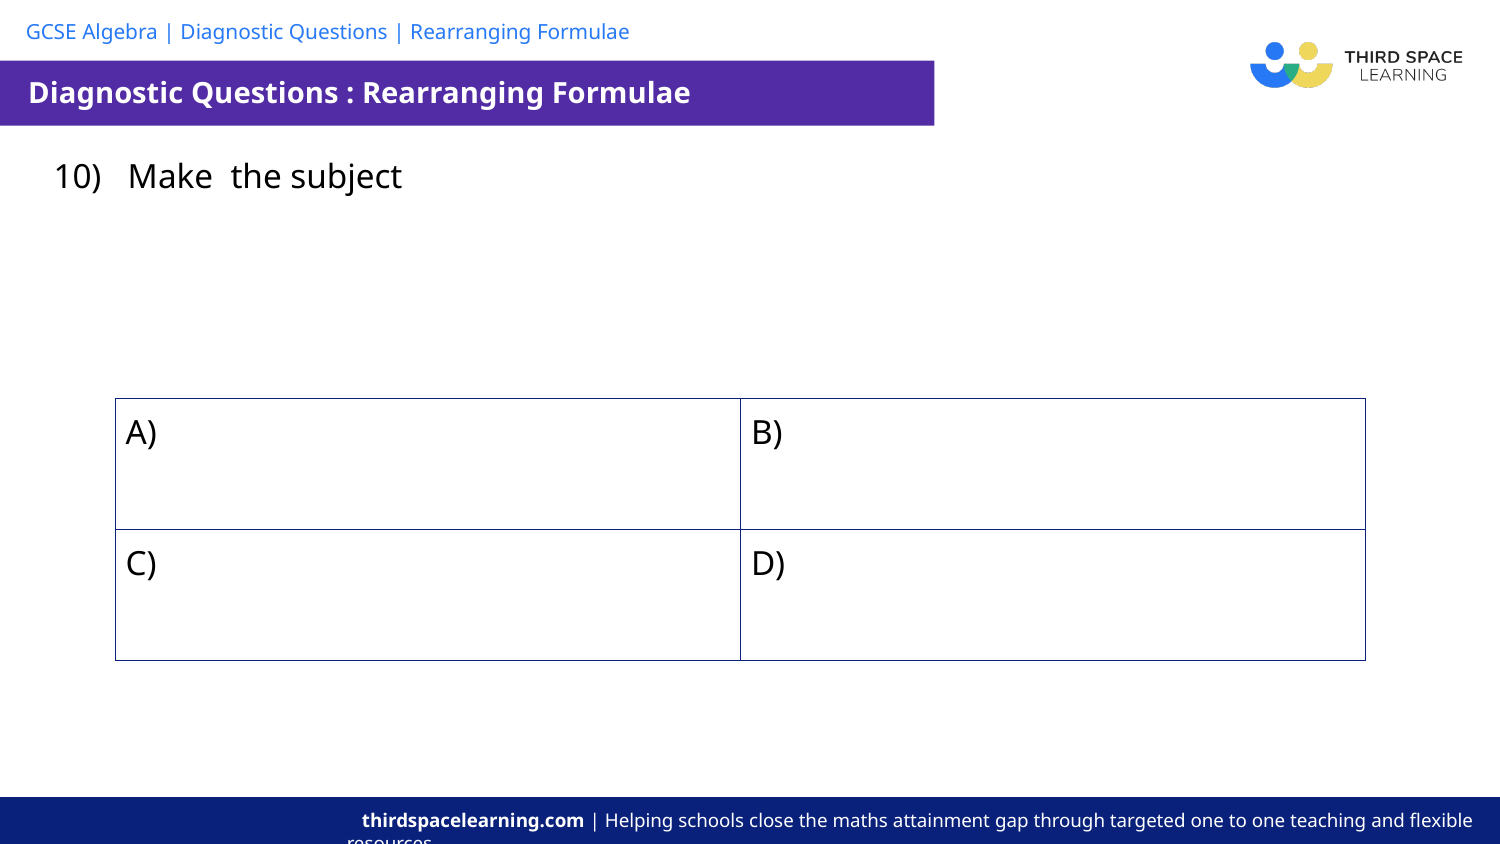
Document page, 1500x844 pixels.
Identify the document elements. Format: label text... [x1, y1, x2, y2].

picture [1250, 33, 1465, 99]
text_box Diagnostic Questions : Rearranging Formulae [13, 59, 792, 125]
